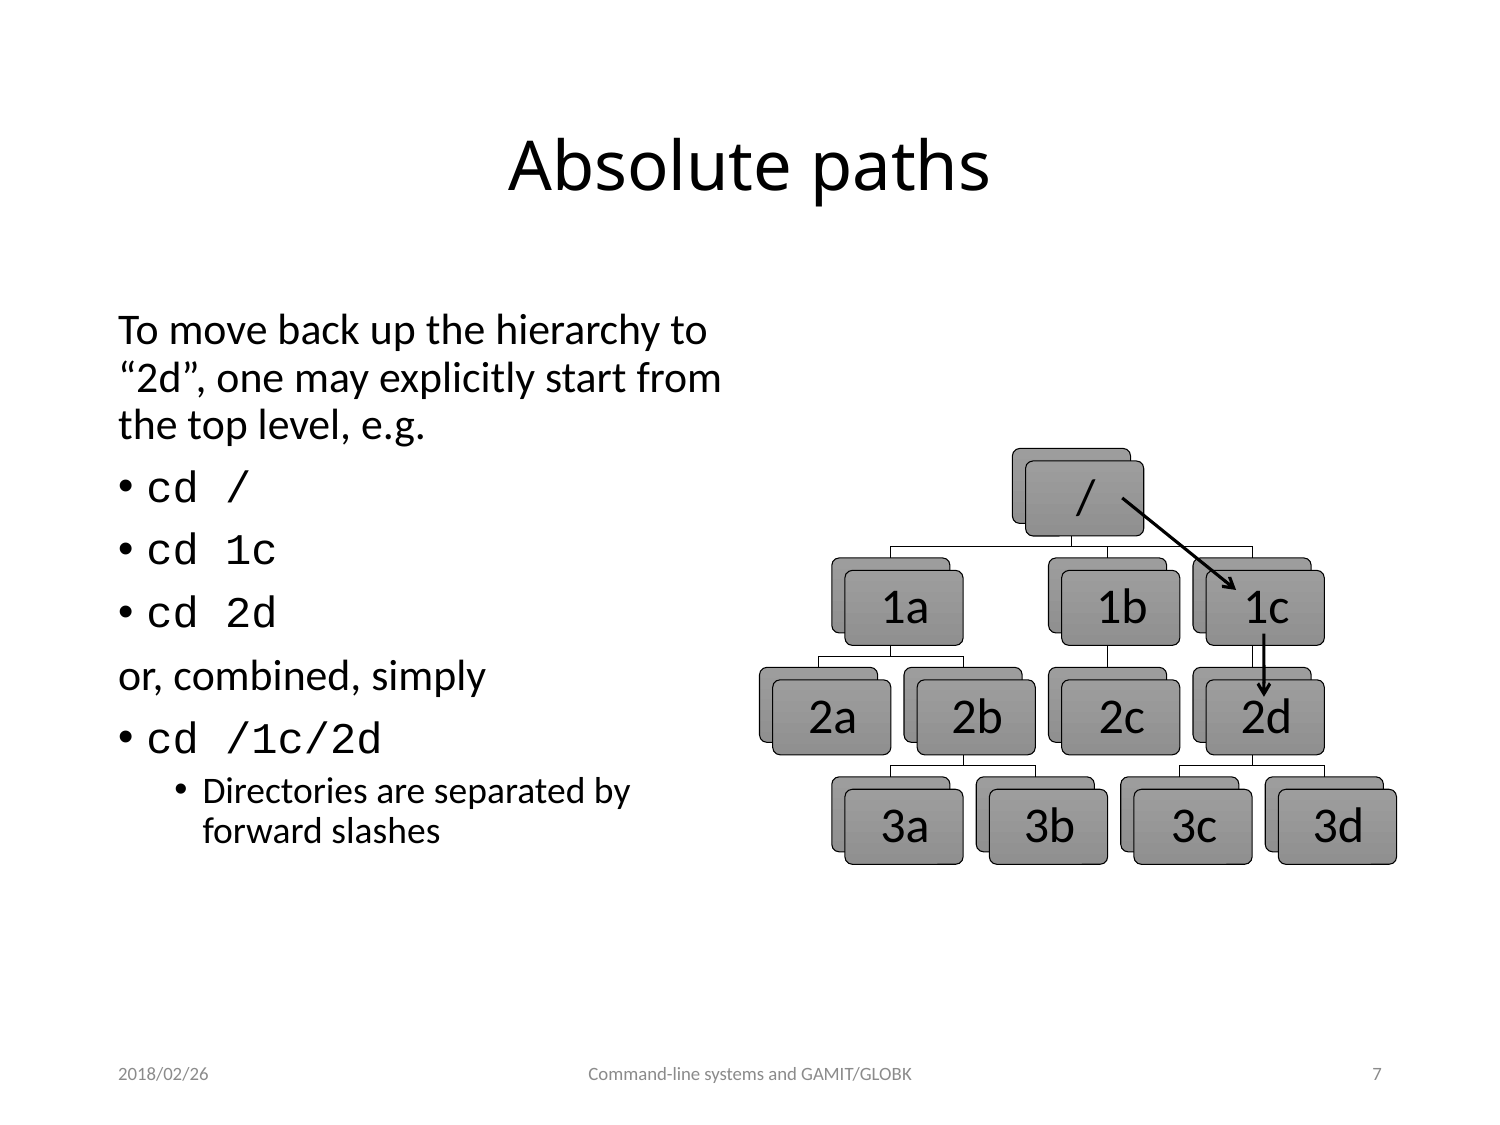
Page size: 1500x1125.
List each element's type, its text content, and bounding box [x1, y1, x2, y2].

slide_number 6 [1059, 1042, 1397, 1103]
title Absolute paths [103, 59, 1397, 278]
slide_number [103, 1042, 441, 1103]
list To move back up the hierarchy to “2d”, one may explicitly start from the top level, e.g. cd / cd 1c cd 2d or, combined, simply cd /1c/2d Directories are separated by forward slashes [103, 299, 741, 1014]
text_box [1122, 497, 1237, 590]
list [759, 299, 1397, 1014]
footer Command-line systems and GAMIT/GLOBK [496, 1042, 1004, 1103]
